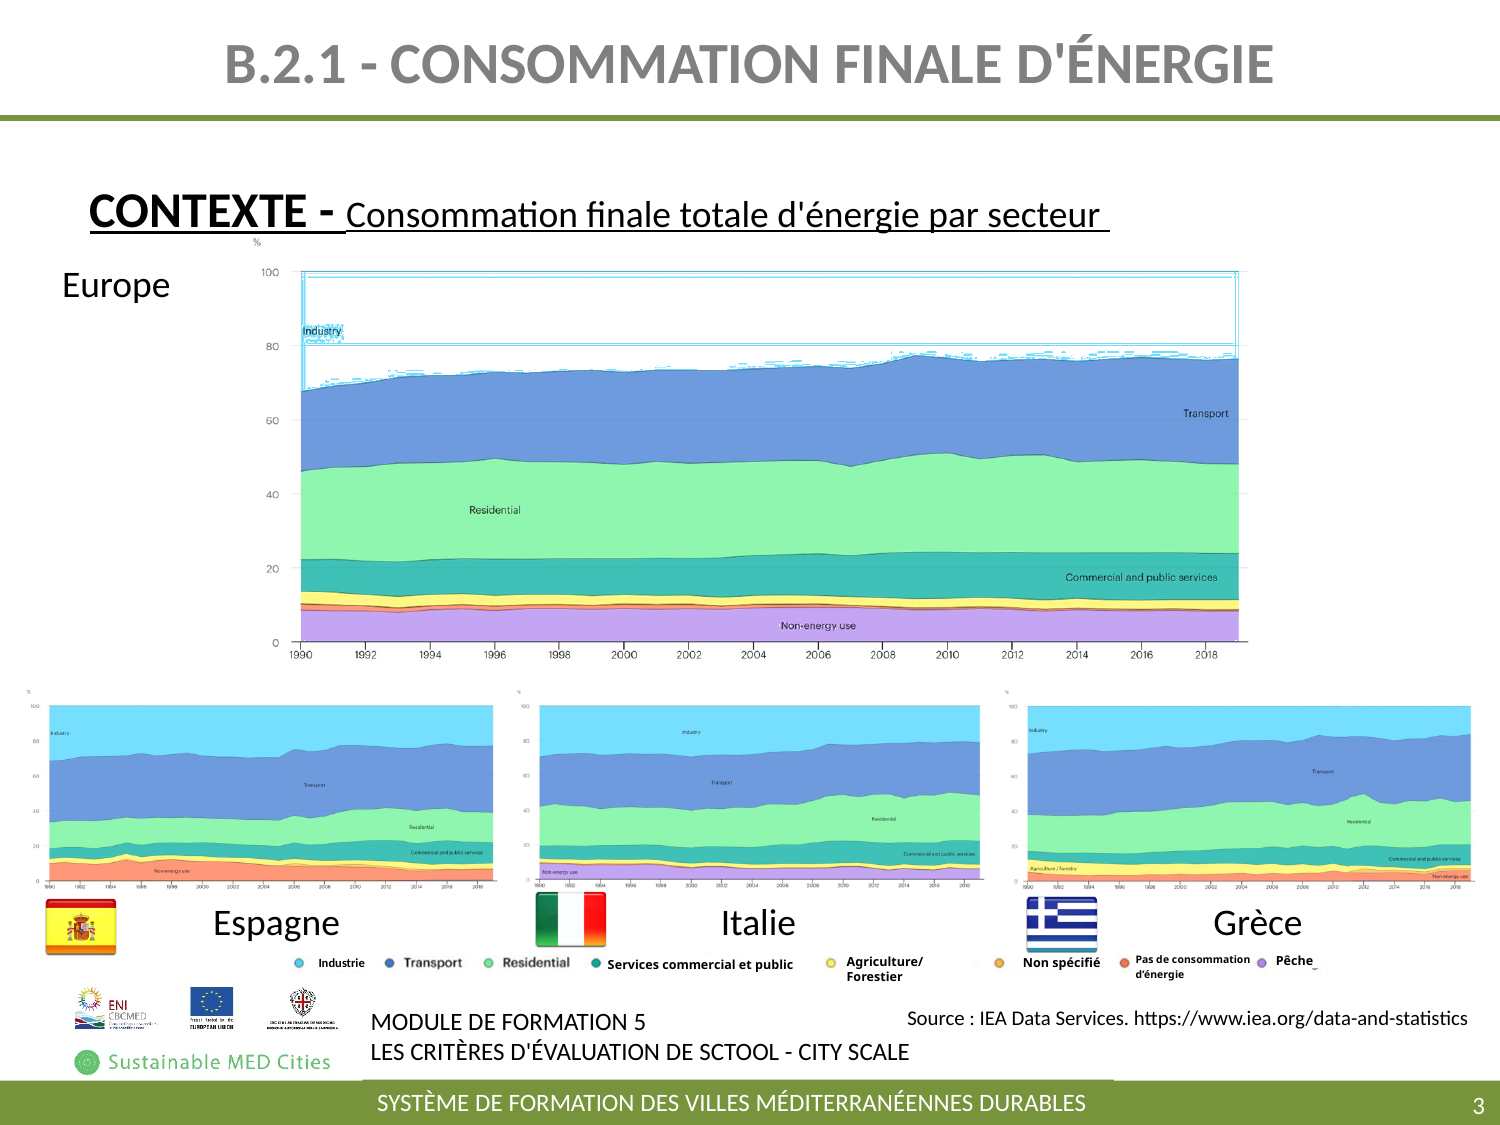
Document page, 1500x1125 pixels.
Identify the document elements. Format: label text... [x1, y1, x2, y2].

text_box SYSTÈME DE FORMATION DES VILLES MÉDITERRANÉENNES DURABLES [362, 1079, 1114, 1125]
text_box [21, 686, 1479, 952]
text_box CONTEXTE - Consommation finale totale d'énergie par secteur [74, 169, 1425, 270]
text_box Europe [47, 252, 186, 313]
title B.2.1 - CONSOMMATION FINALE D'ÉNERGIE [0, 0, 1500, 121]
picture [45, 890, 117, 962]
text_box Source : IEA Data Services. https://www.iea.org/data-and-statistics [892, 996, 1485, 1037]
picture [242, 228, 1258, 673]
slide_number 3 [1399, 1074, 1500, 1125]
picture [62, 882, 1342, 1080]
